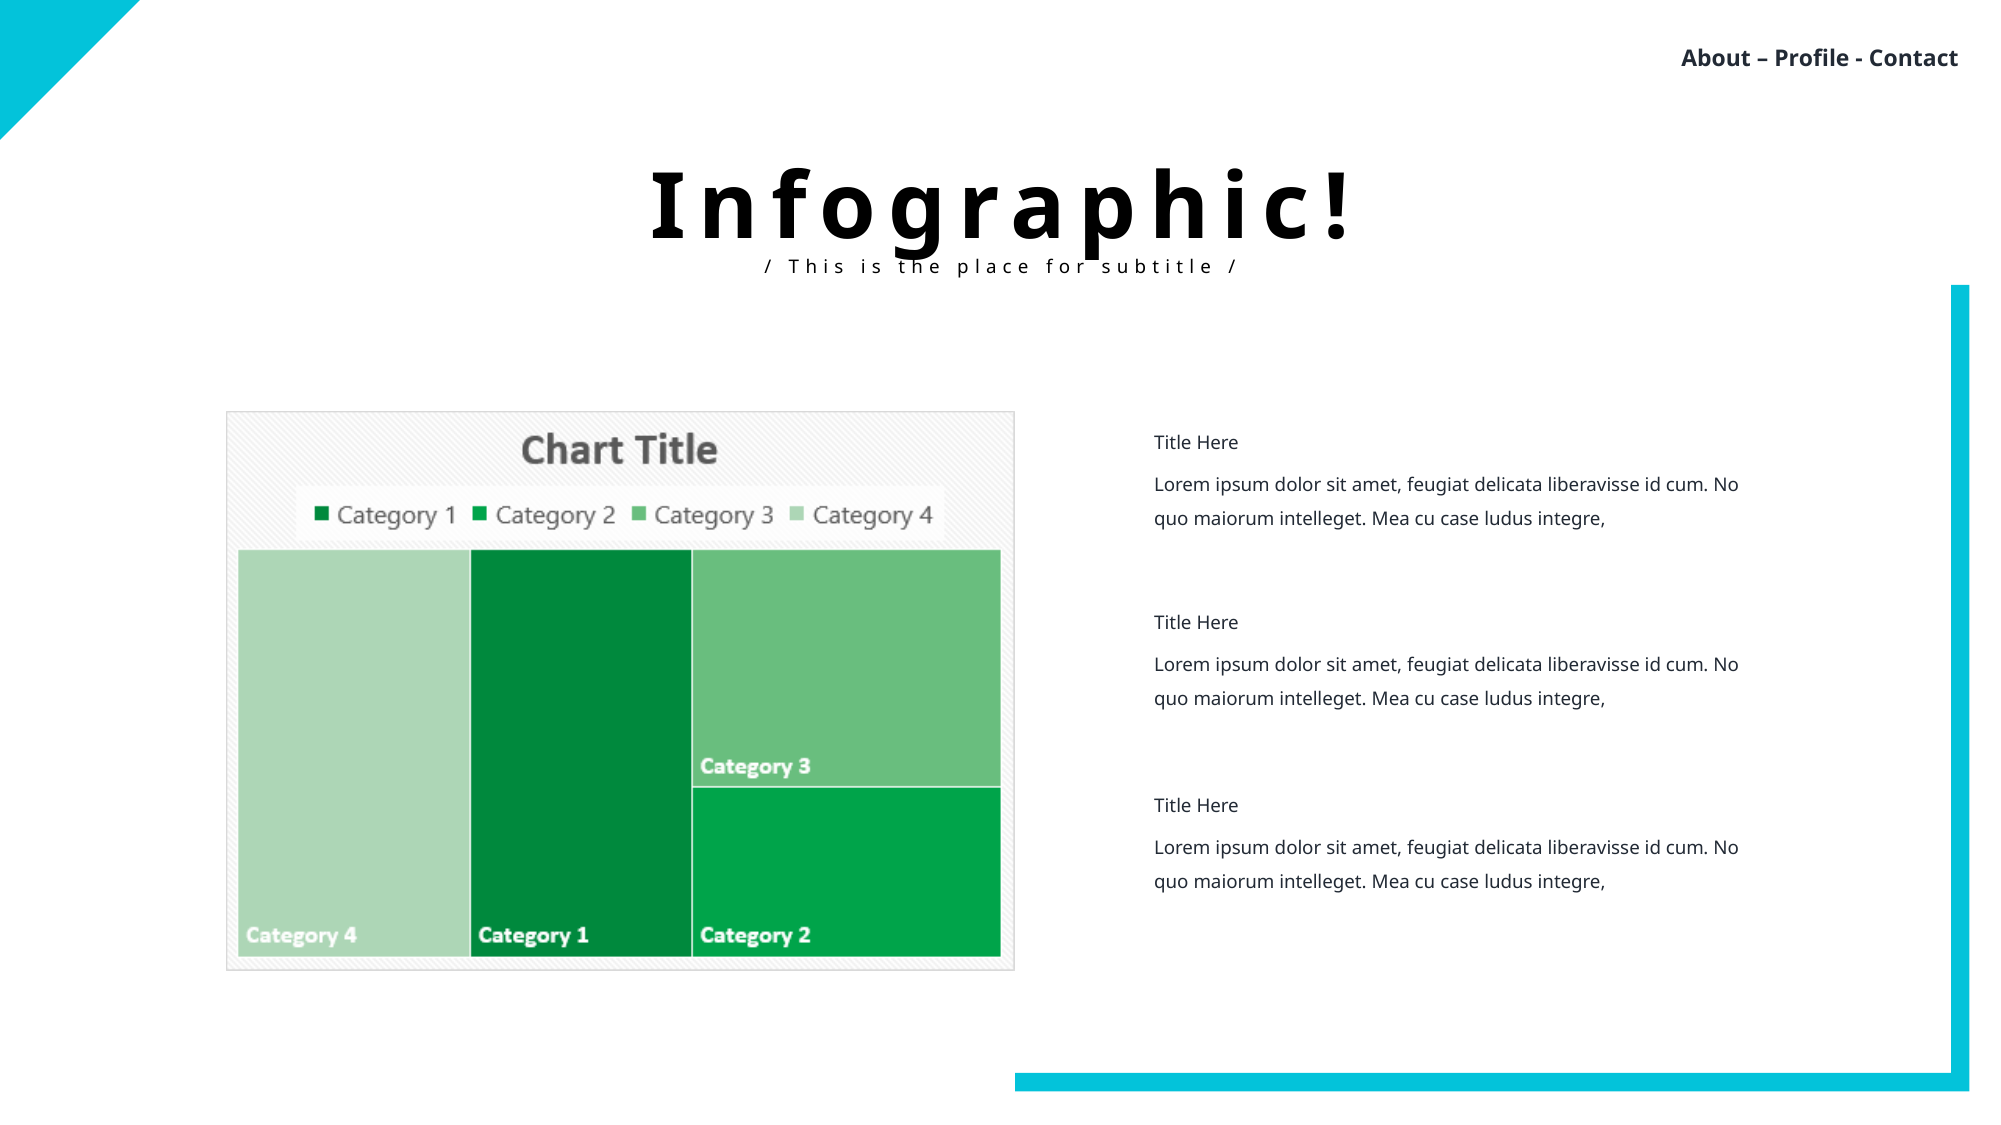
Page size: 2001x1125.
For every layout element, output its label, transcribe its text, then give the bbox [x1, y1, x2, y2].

text_box Title Here Lorem ipsum dolor sit amet, feugiat delicata liberavisse id cum. No quo maiorum intelleget. Mea cu case ludus integre, [1139, 591, 1790, 716]
text_box About – Profile - Contact [1557, 29, 1989, 85]
text_box [0, 0, 142, 142]
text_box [613, 140, 1387, 285]
text_box [1014, 284, 1970, 1092]
picture [226, 411, 1015, 971]
text_box Title Here Lorem ipsum dolor sit amet, feugiat delicata liberavisse id cum. No quo maiorum intelleget. Mea cu case ludus integre, [1139, 775, 1790, 900]
text_box Title Here Lorem ipsum dolor sit amet, feugiat delicata liberavisse id cum. No quo maiorum intelleget. Mea cu case ludus integre, [1139, 411, 1790, 537]
